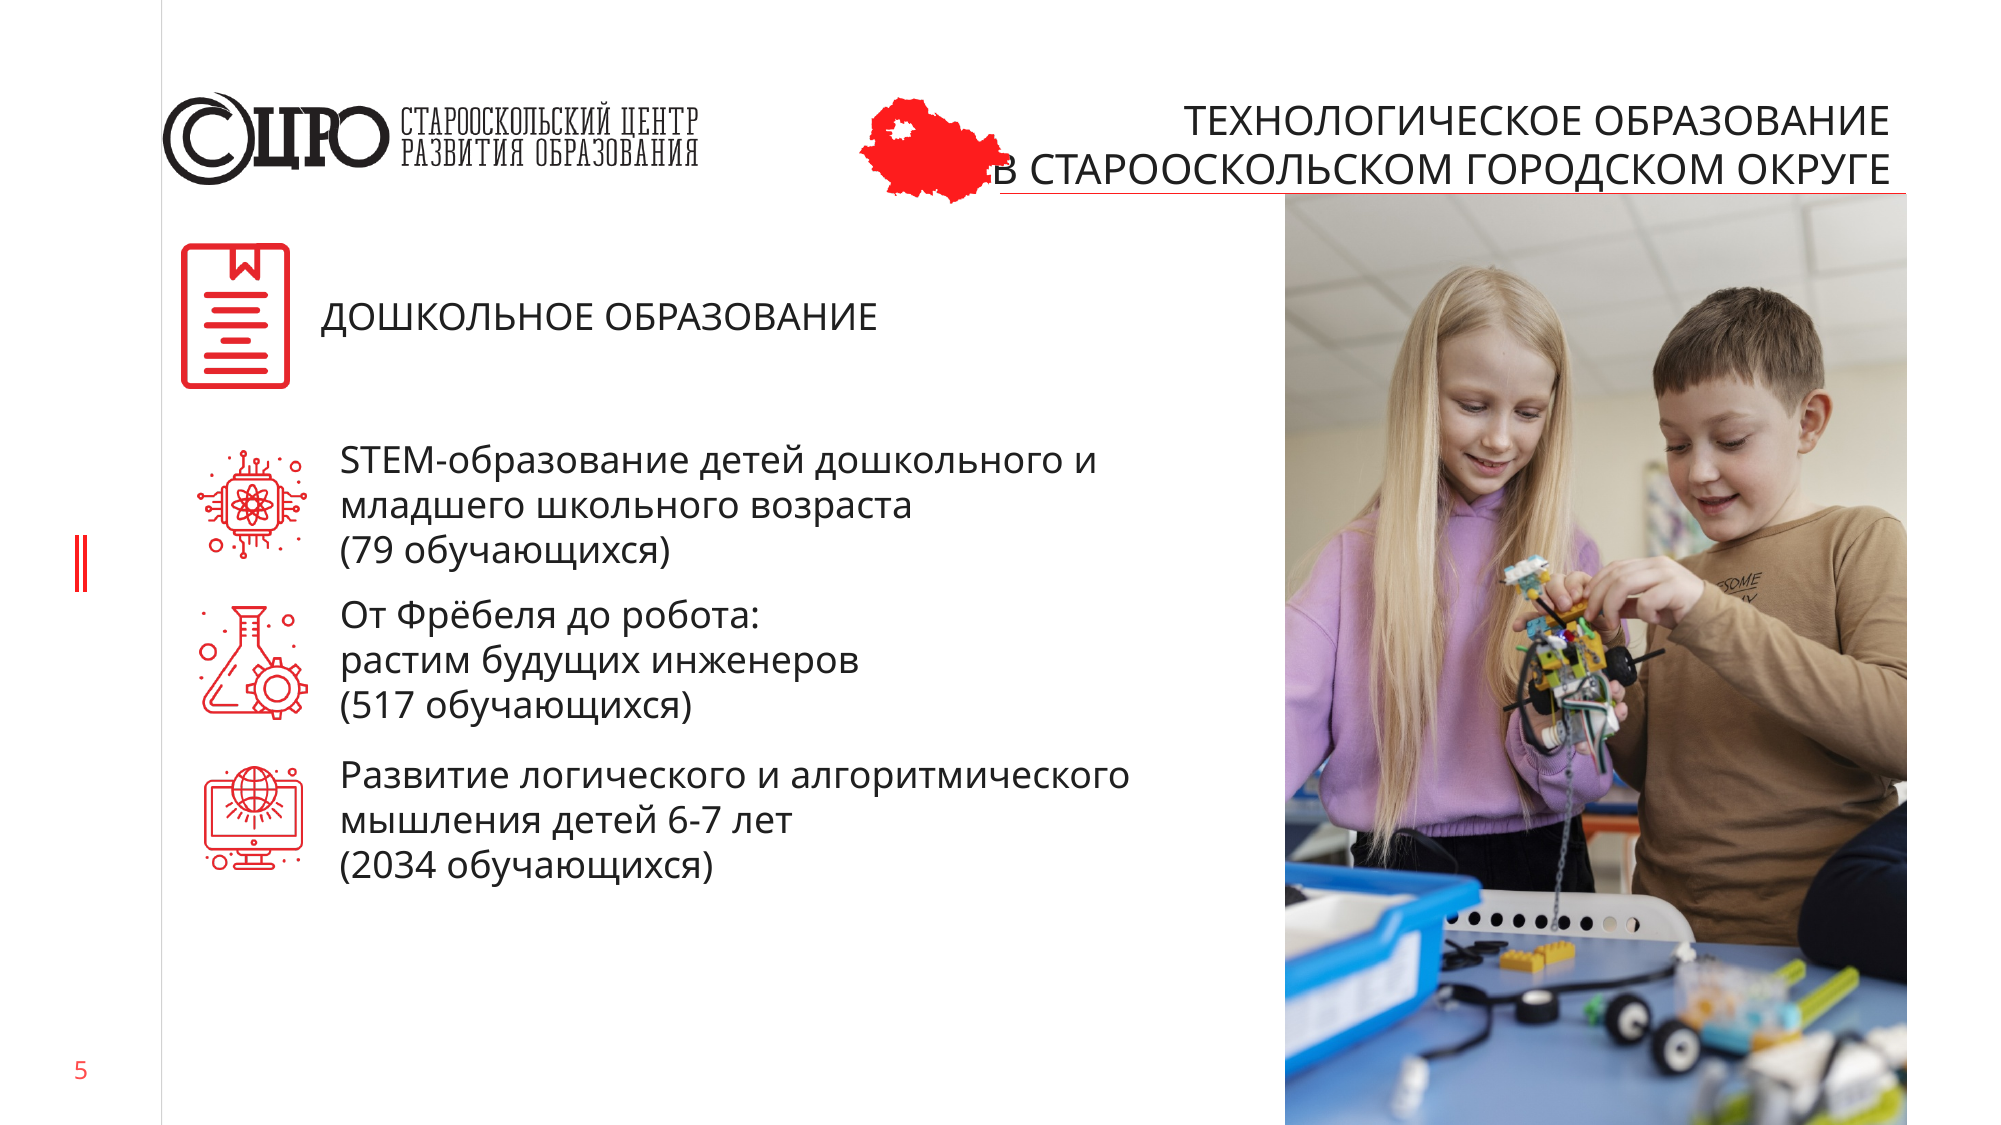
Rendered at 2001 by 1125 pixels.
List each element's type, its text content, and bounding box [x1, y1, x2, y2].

picture [197, 450, 307, 559]
text_box От Фрёбеля до робота: растим будущих инженеров (517 обучающихся) [324, 583, 1244, 734]
text_box ТЕХНОЛОГИЧЕСКОЕ ОБРАЗОВАНИЕ В СТАРООСКОЛЬСКОМ ГОРОДСКОМ ОКРУГЕ [968, 86, 1907, 193]
picture [204, 766, 303, 870]
slide_number 5 [38, 1052, 123, 1091]
picture [162, 92, 698, 185]
picture [859, 97, 1010, 204]
text_box STEM-образование детей дошкольного и младшего школьного возраста (79 обучающихся) [324, 428, 1244, 578]
text_box ДОШКОЛЬНОЕ ОБРАЗОВАНИЕ [306, 285, 1000, 346]
picture [1285, 194, 1907, 1125]
picture [181, 243, 290, 389]
text_box ТЕХНОЛОГИЧЕСКОЕ ОБРАЗОВАНИЕ В СТАРООСКОЛЬСКОМ ГОРОДСКОМ ОКРУГЕ [1010, 194, 1285, 201]
picture [199, 606, 308, 720]
text_box Развитие логического и алгоритмического мышления детей 6-7 лет (2034 обучающихся) [324, 744, 1243, 894]
